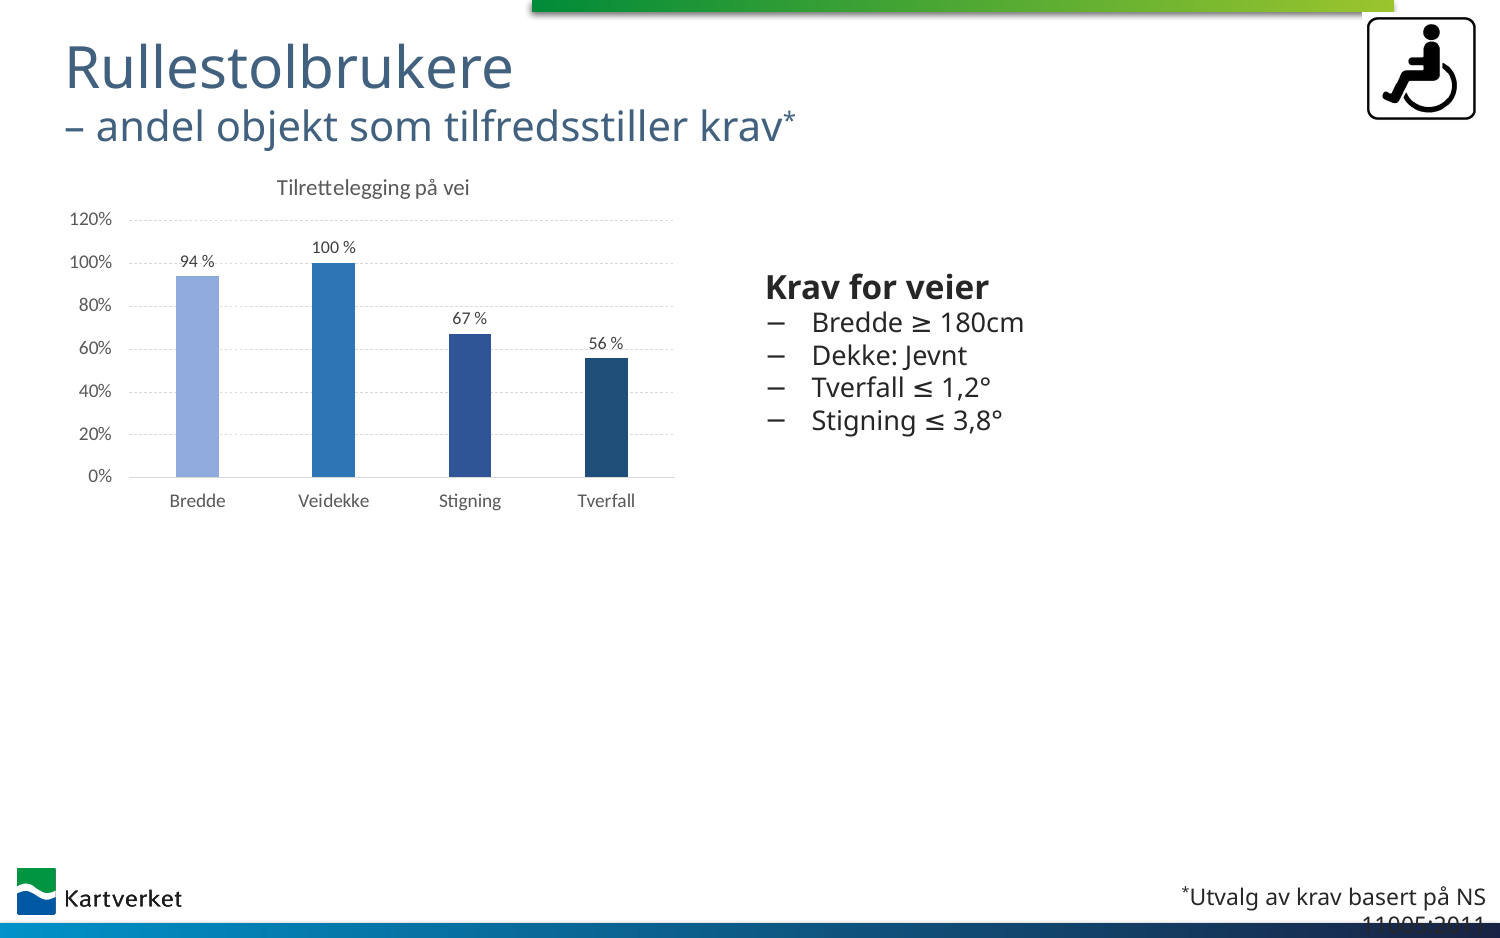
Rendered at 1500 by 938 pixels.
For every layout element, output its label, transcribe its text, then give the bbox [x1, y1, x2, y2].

picture [62, 166, 685, 519]
text_box *Utvalg av krav basert på NS 11005:2011 [1068, 873, 1500, 938]
text_box Rullestolbrukere – andel objekt som tilfredsstiller krav* [49, 25, 1431, 158]
text_box Krav for veier Bredde ≥ 180cm Dekke: Jevnt Tverfall ≤ 1,2° Stigning ≤ 3,8° [750, 258, 1234, 444]
picture [1362, 12, 1481, 126]
